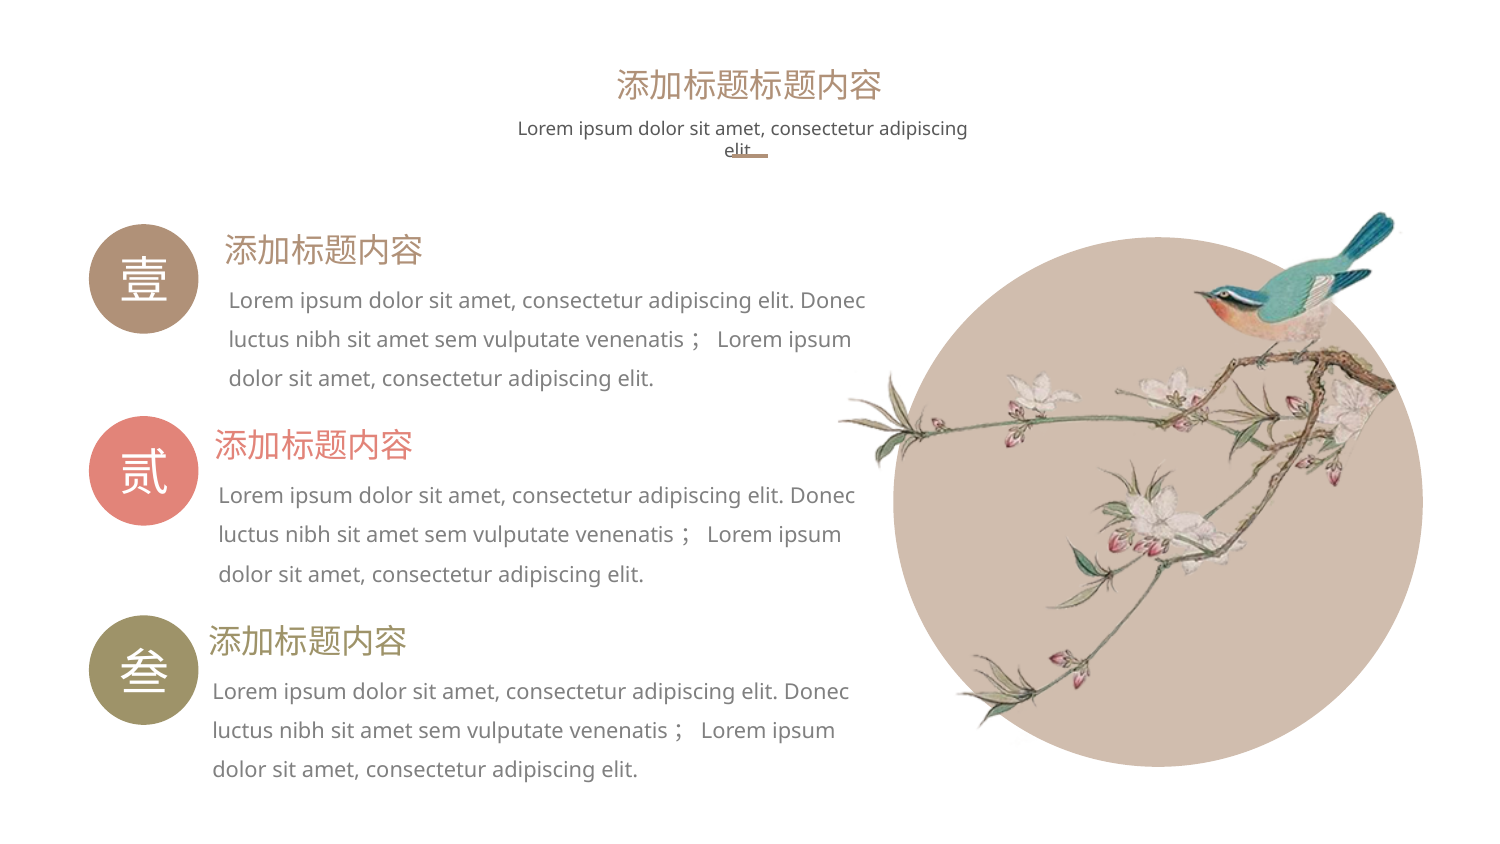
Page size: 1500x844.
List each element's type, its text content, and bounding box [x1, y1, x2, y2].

text_box 添加标题内容 [193, 612, 423, 668]
text_box 叁 [87, 614, 200, 726]
text_box Lorem ipsum dolor sit amet, consectetur adipiscing elit. [501, 109, 999, 169]
text_box Lorem ipsum dolor sit amet, consectetur adipiscing elit. Donec luctus nibh sit amet sem vulputate venenatis；Lorem ipsum dolor sit amet, consectetur adipiscing elit. [228, 265, 834, 399]
text_box Lorem ipsum dolor sit amet, consectetur adipiscing elit. Donec luctus nibh sit amet sem vulputate venenatis；Lorem ipsum dolor sit amet, consectetur adipiscing elit. [212, 656, 834, 790]
text_box 添加标题内容 [210, 221, 440, 277]
text_box 添加标题标题内容 [602, 56, 898, 109]
picture [834, 146, 1486, 809]
text_box Lorem ipsum dolor sit amet, consectetur adipiscing elit. Donec luctus nibh sit amet sem vulputate venenatis；Lorem ipsum dolor sit amet, consectetur adipiscing elit. [218, 461, 834, 594]
text_box 壹 [87, 223, 200, 335]
text_box 添加标题内容 [199, 417, 430, 472]
text_box 贰 [87, 415, 200, 527]
